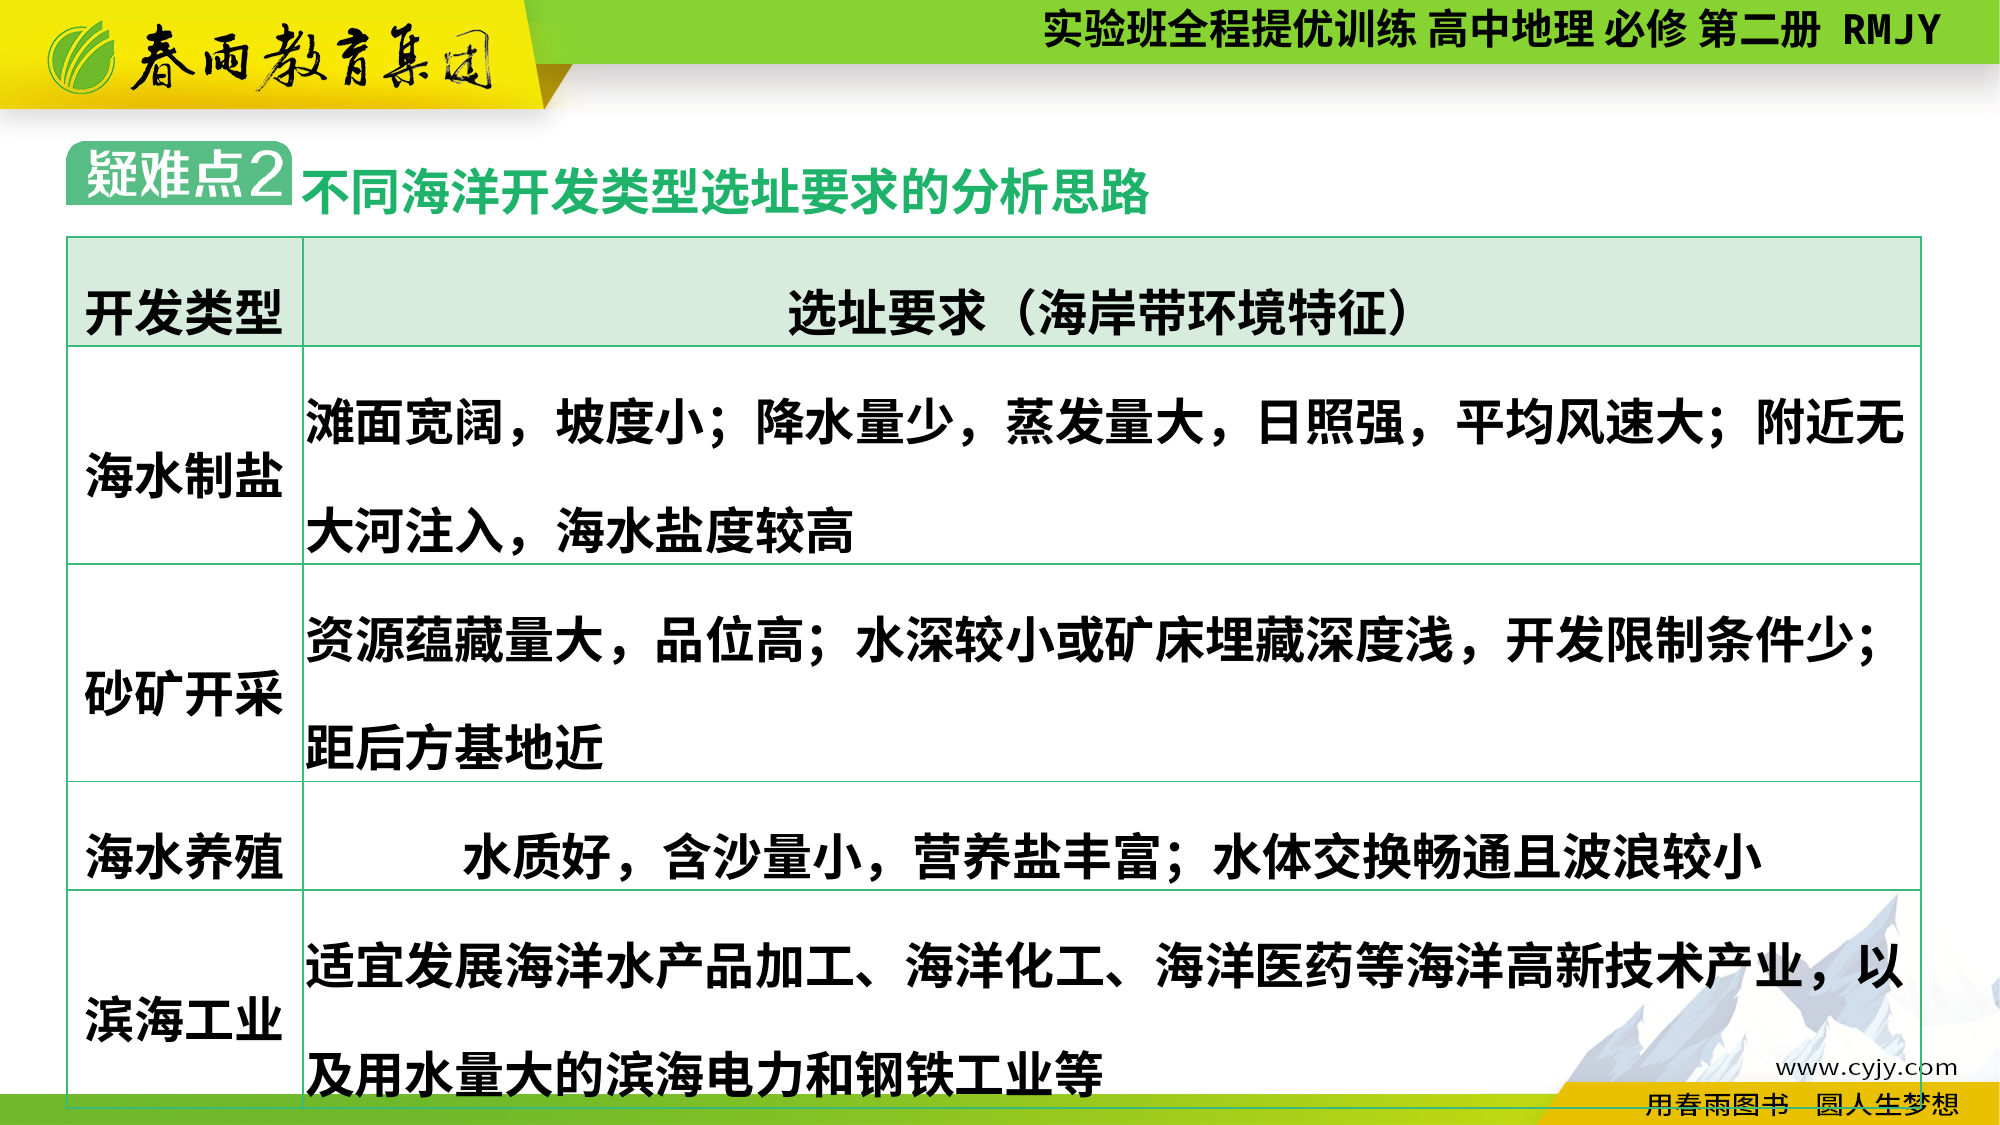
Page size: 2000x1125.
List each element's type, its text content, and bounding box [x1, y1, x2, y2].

picture [0, 0, 2000, 1125]
table_cell 砂矿开采 [68, 565, 302, 781]
table_cell 资源蕴藏量大，品位高；水深较小或矿床埋藏深度浅，开发限制条件少；距后方基地近 [304, 565, 1920, 781]
table_cell 水质好，含沙量小，营养盐丰富；水体交换畅通且波浪较小 [304, 782, 1920, 889]
table_cell 滩面宽阔，坡度小；降水量少，蒸发量大，日照强，平均风速大；附近无大河注入，海水盐度较高 [304, 347, 1920, 563]
table_header 开发类型 [68, 238, 302, 345]
table_cell 适宜发展海洋水产品加工、海洋化工、海洋医药等海洋高新技术产业，以及用水量大的滨海电力和钢铁工业等 [304, 891, 1920, 1107]
table_header 选址要求（海岸带环境特征） [304, 238, 1920, 345]
list 不同海洋开发类型选址要求的分析思路 [59, 122, 1944, 229]
table_cell 海水养殖 [68, 782, 302, 889]
table_cell 海水制盐 [68, 347, 302, 563]
table_cell 滨海工业 [68, 891, 302, 1107]
